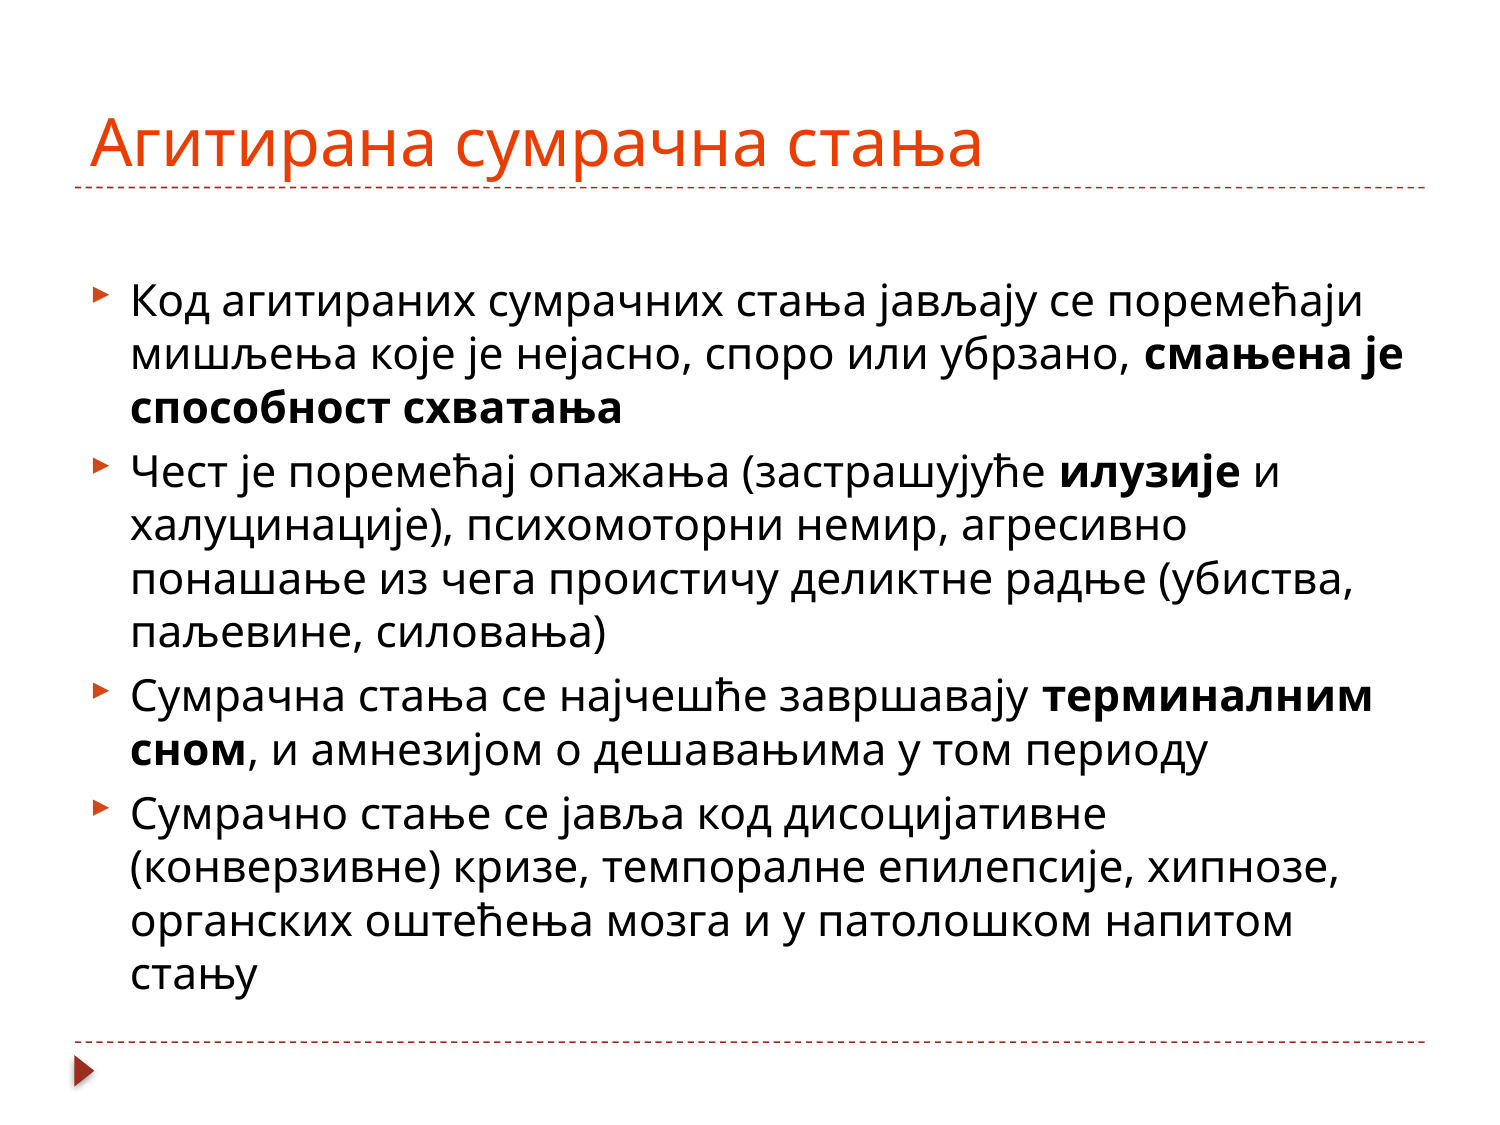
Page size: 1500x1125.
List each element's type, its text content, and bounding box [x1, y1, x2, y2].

list Код агитираних сумрачних стања јављају се поремећаји мишљења које је нејасно, споро или убрзано, смањена је способност схватања Чест је поремећај опажања (застрашујуће илузије и халуцинације), психомоторни немир, агресивно понашање из чега проистичу деликтне радње (убиства, паљевине, силовања) Сумрачна стања се најчешће завршавају терминалним сном, и амнезијом о дешавањима у том периоду Сумрачно стање се јавља код дисоцијативне (конверзивне) кризе, темпоралне епилепсије, хипнозе, органских оштећења мозга и у патолошком напитом стању [74, 199, 1426, 1011]
title Агитирана сумрачна стања [74, 24, 1426, 188]
